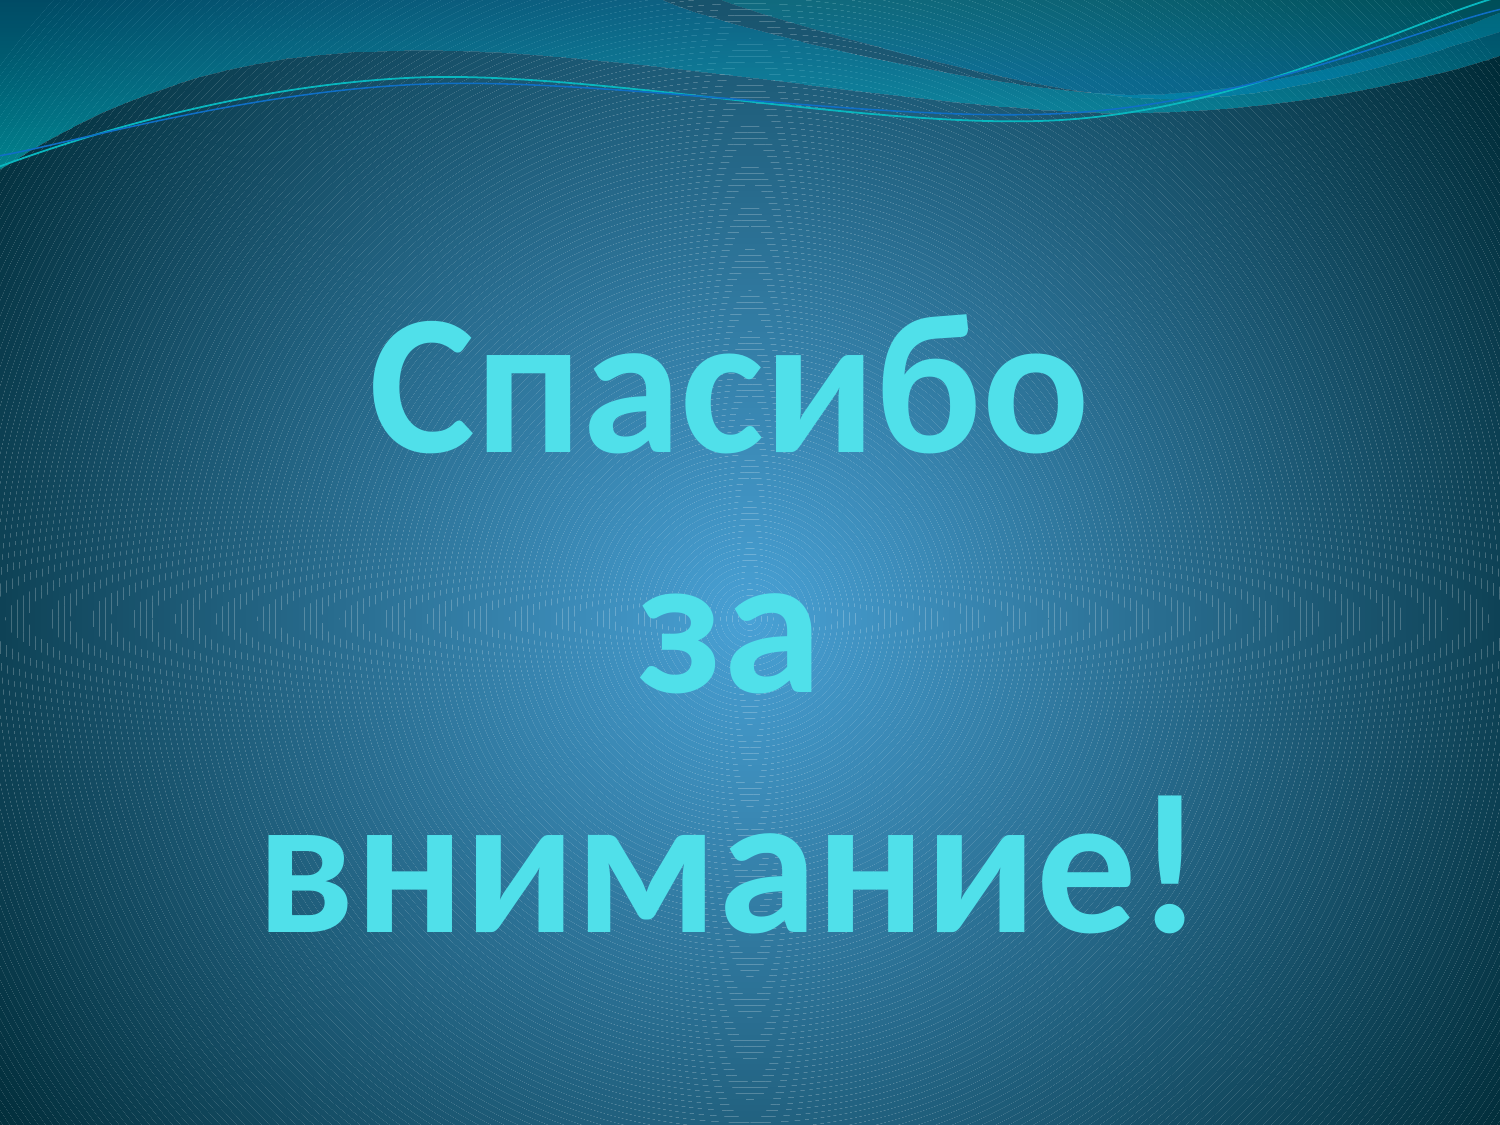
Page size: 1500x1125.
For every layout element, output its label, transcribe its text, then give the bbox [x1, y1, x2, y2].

title Спасибо за внимание! [87, 339, 1376, 973]
